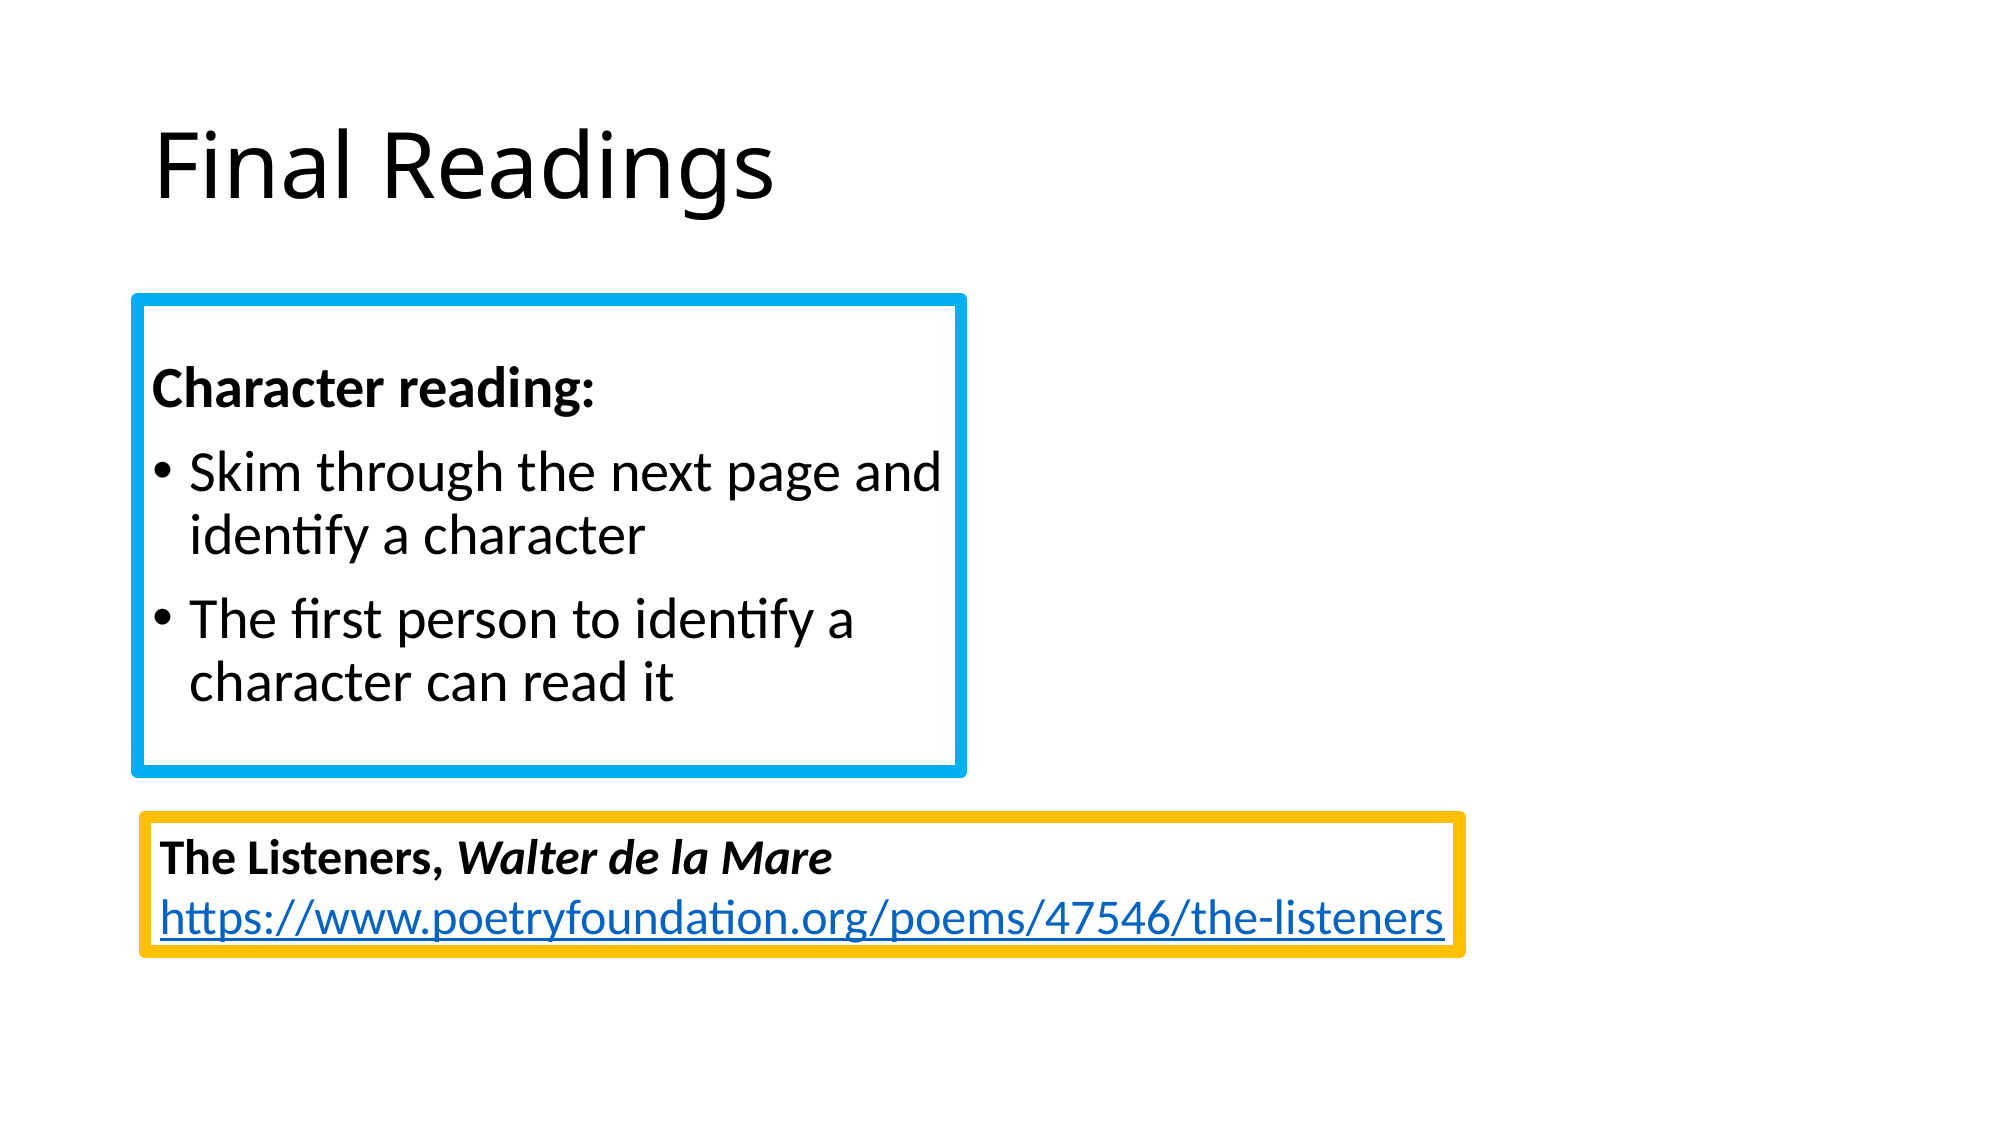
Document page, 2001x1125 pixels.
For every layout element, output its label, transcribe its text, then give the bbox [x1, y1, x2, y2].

title Final Readings [137, 59, 1863, 278]
text_box The Listeners, Walter de la Mare https://www.poetryfoundation.org/poems/47546/the-listeners [144, 816, 1460, 952]
list Character reading: Skim through the next page and identify a character The first person to identify a character can read it [137, 299, 961, 772]
